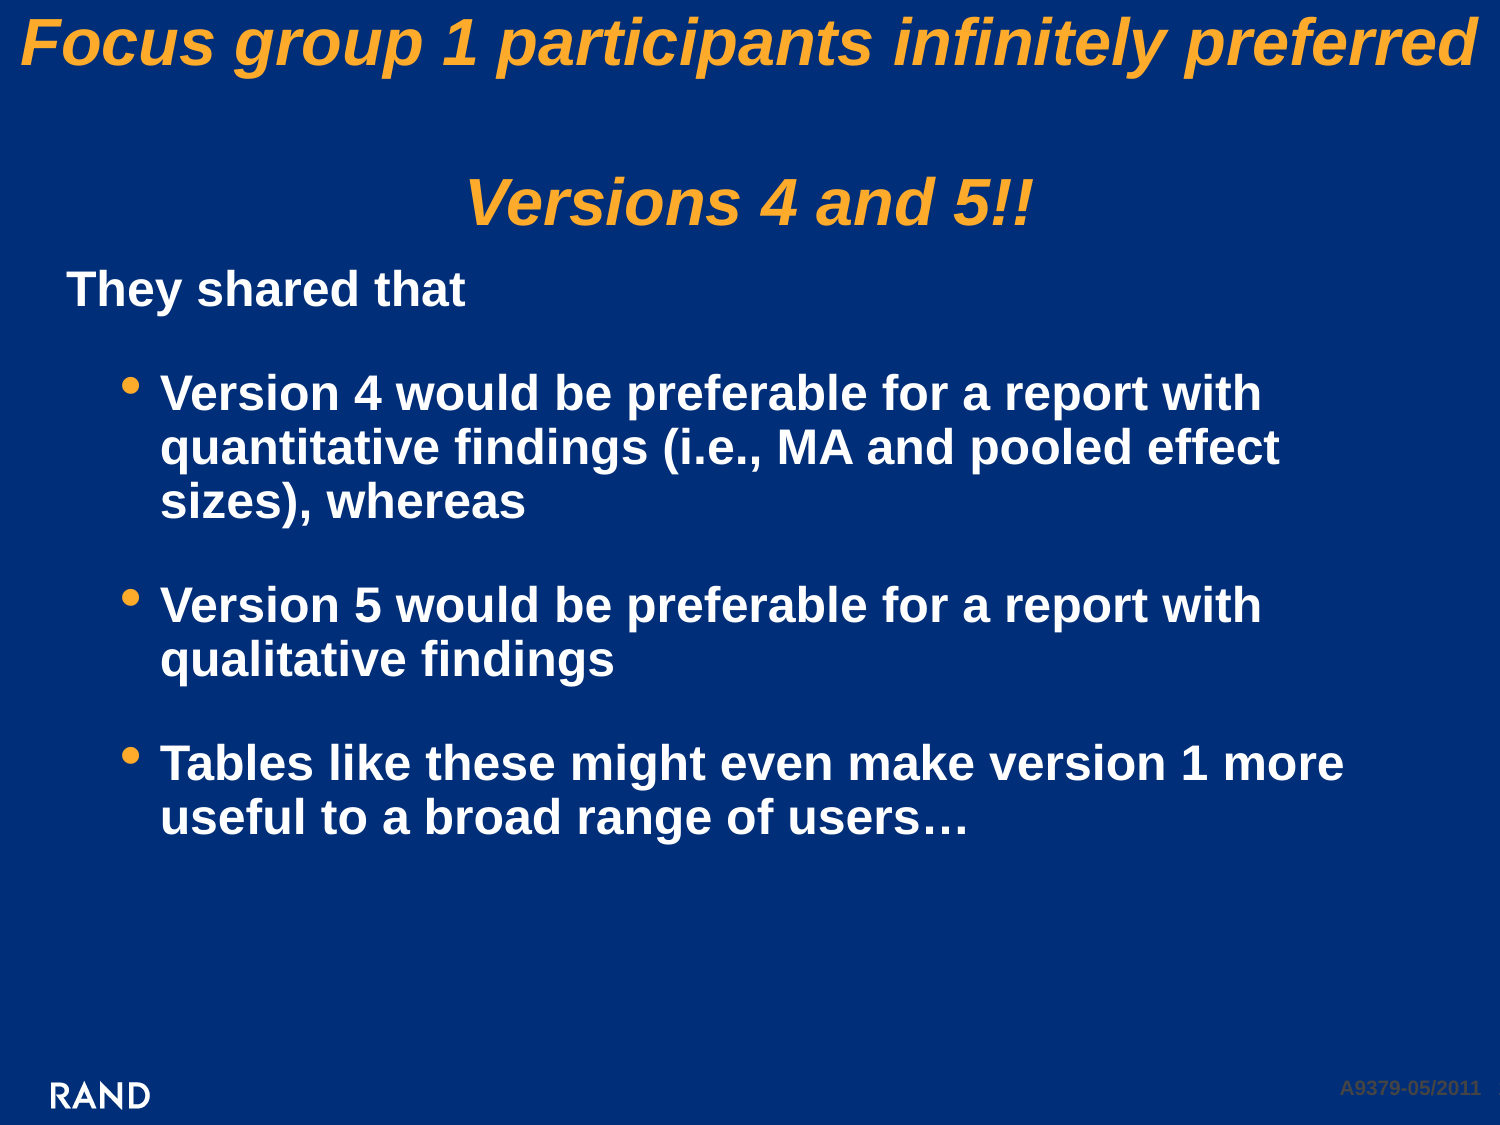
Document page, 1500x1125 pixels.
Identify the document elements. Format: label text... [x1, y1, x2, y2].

list They shared that Version 4 would be preferable for a report with quantitative findings (i.e., MA and pooled effect sizes), whereas Version 5 would be preferable for a report with qualitative findings Tables like these might even make version 1 more useful to a broad range of users… [51, 256, 1449, 1006]
title Focus group 1 participants infinitely preferred Versions 4 and 5!! [0, 24, 1500, 213]
picture [50, 1079, 151, 1110]
